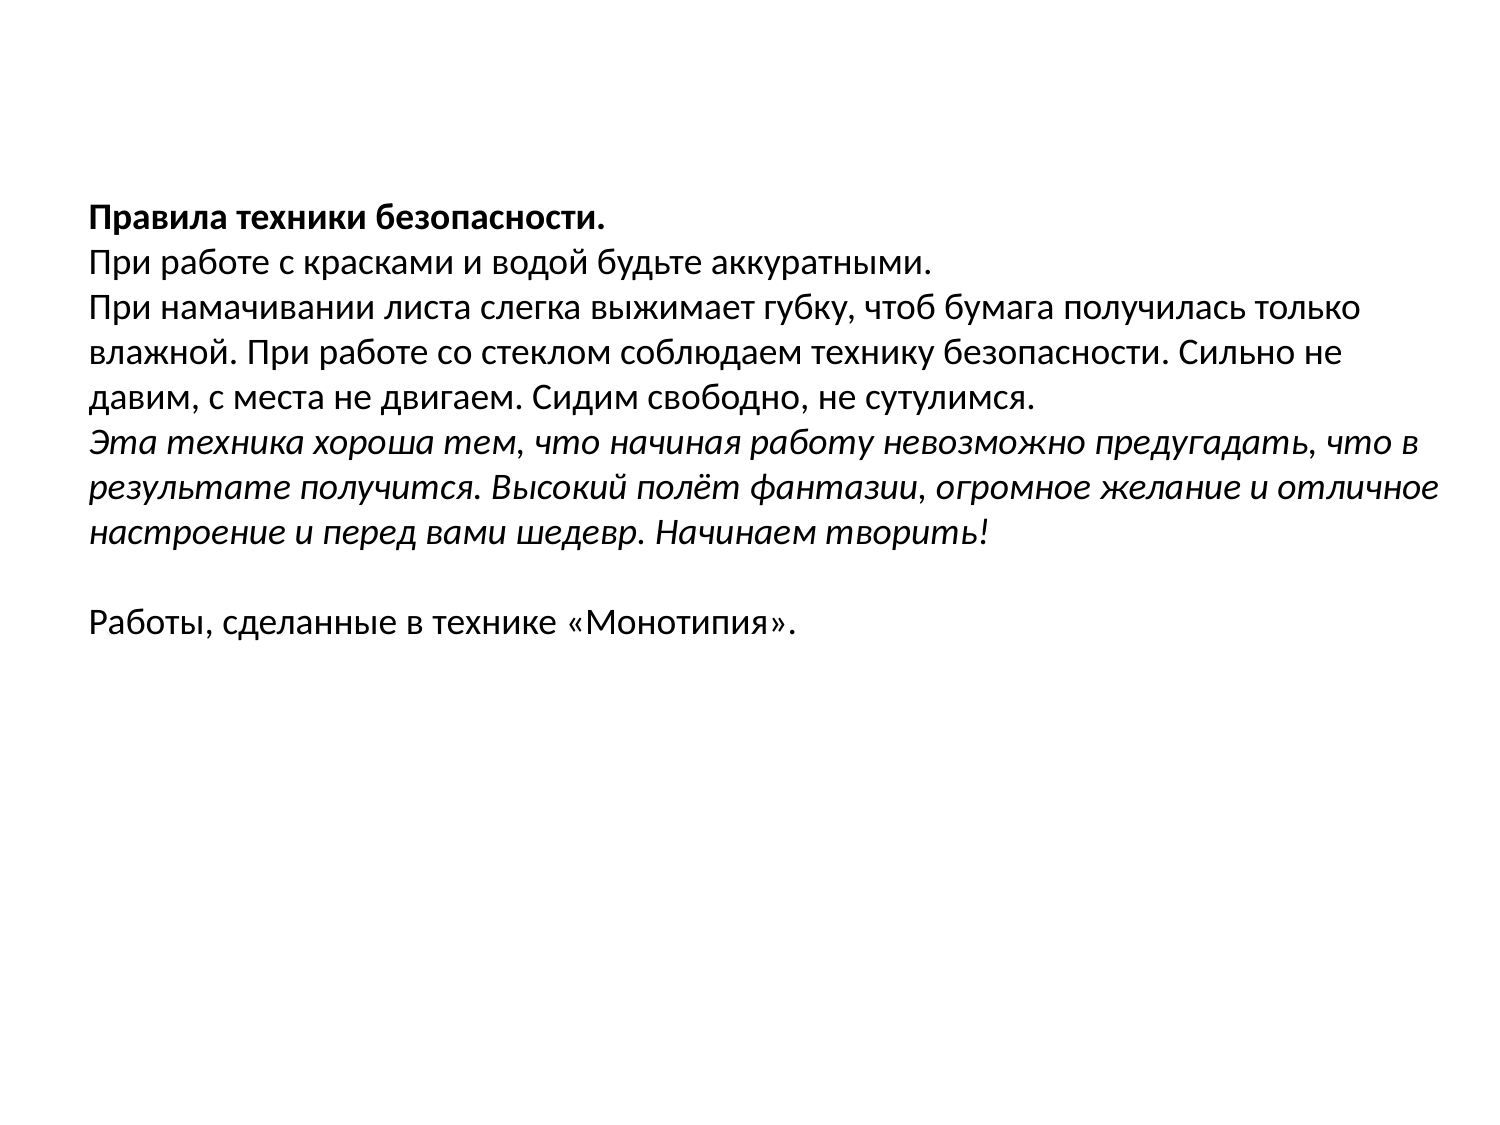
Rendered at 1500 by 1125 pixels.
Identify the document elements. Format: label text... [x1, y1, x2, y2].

text_box Правила техники безопасности. При работе с красками и водой будьте аккуратными. При намачивании листа слегка выжимает губку, чтоб бумага получилась только влажной. При работе со стеклом соблюдаем технику безопасности. Сильно не давим, с места не двигаем. Сидим свободно, не сутулимся. Эта техника хороша тем, что начиная работу невозможно предугадать, что в результате получится. Высокий полёт фантазии, огромное желание и отличное настроение и перед вами шедевр. Начинаем творить! Работы, сделанные в технике «Монотипия». [73, 184, 1456, 650]
